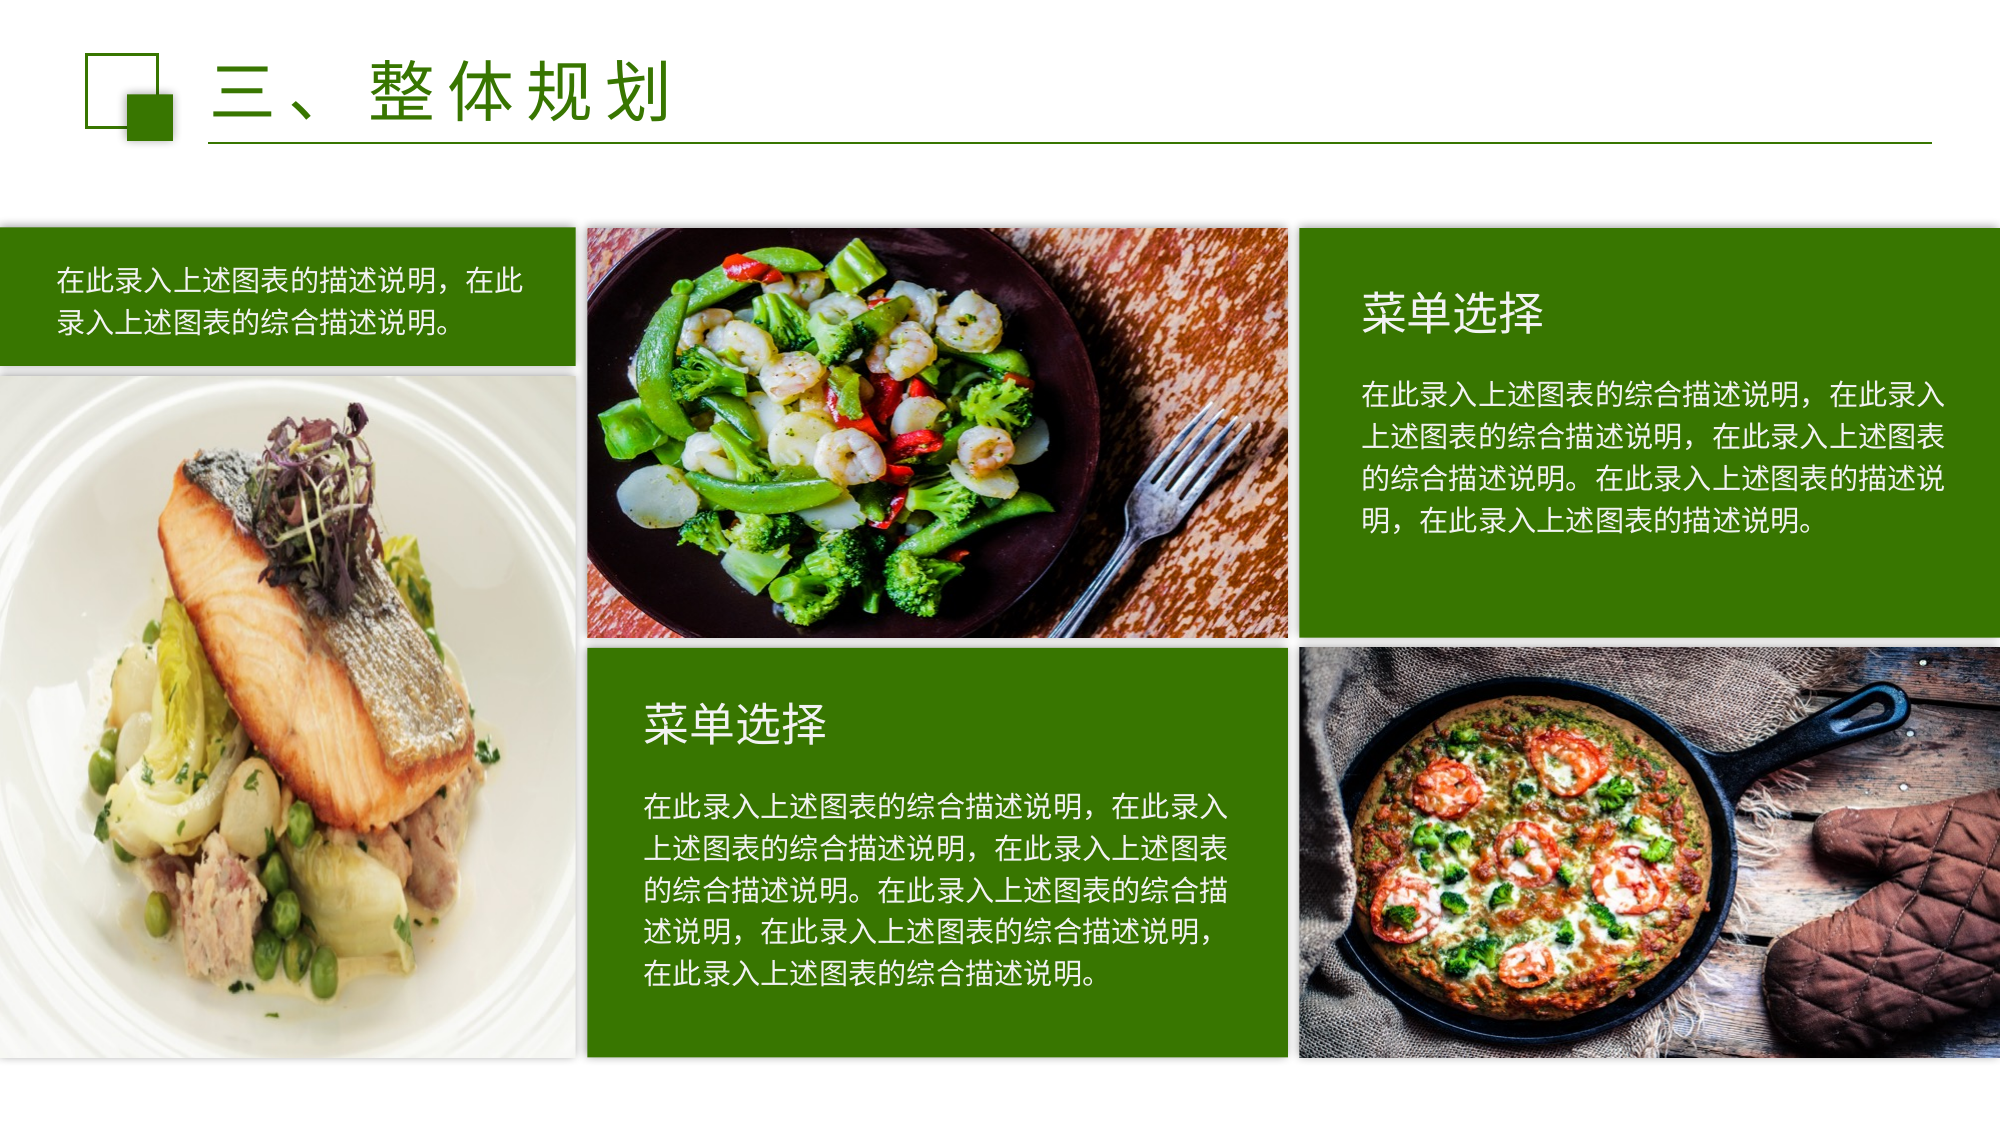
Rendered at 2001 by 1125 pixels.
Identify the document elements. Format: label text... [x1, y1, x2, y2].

text_box 在此录入上述图表的描述说明，在此录入上述图表的综合描述说明。 [41, 248, 550, 348]
text_box 在此录入上述图表的综合描述说明，在此录入上述图表的综合描述说明，在此录入上述图表的综合描述说明。在此录入上述图表的综合描述说明，在此录入上述图表的综合描述说明，在此录入上述图表的综合描述说明。 [628, 773, 1261, 999]
text_box 菜单选择 [1346, 276, 1742, 347]
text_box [86, 54, 174, 141]
text_box [0, 226, 577, 367]
text_box [586, 227, 1289, 639]
text_box 菜单选择 [628, 688, 1024, 759]
text_box 在此录入上述图表的综合描述说明，在此录入上述图表的综合描述说明，在此录入上述图表的综合描述说明。在此录入上述图表的描述说明，在此录入上述图表的描述说明。 [1346, 361, 1971, 545]
text_box [1298, 647, 2000, 1058]
text_box [1298, 227, 2000, 639]
text_box 三、整体规划 [198, 58, 1489, 131]
text_box [586, 647, 1289, 1058]
text_box [0, 375, 577, 1058]
